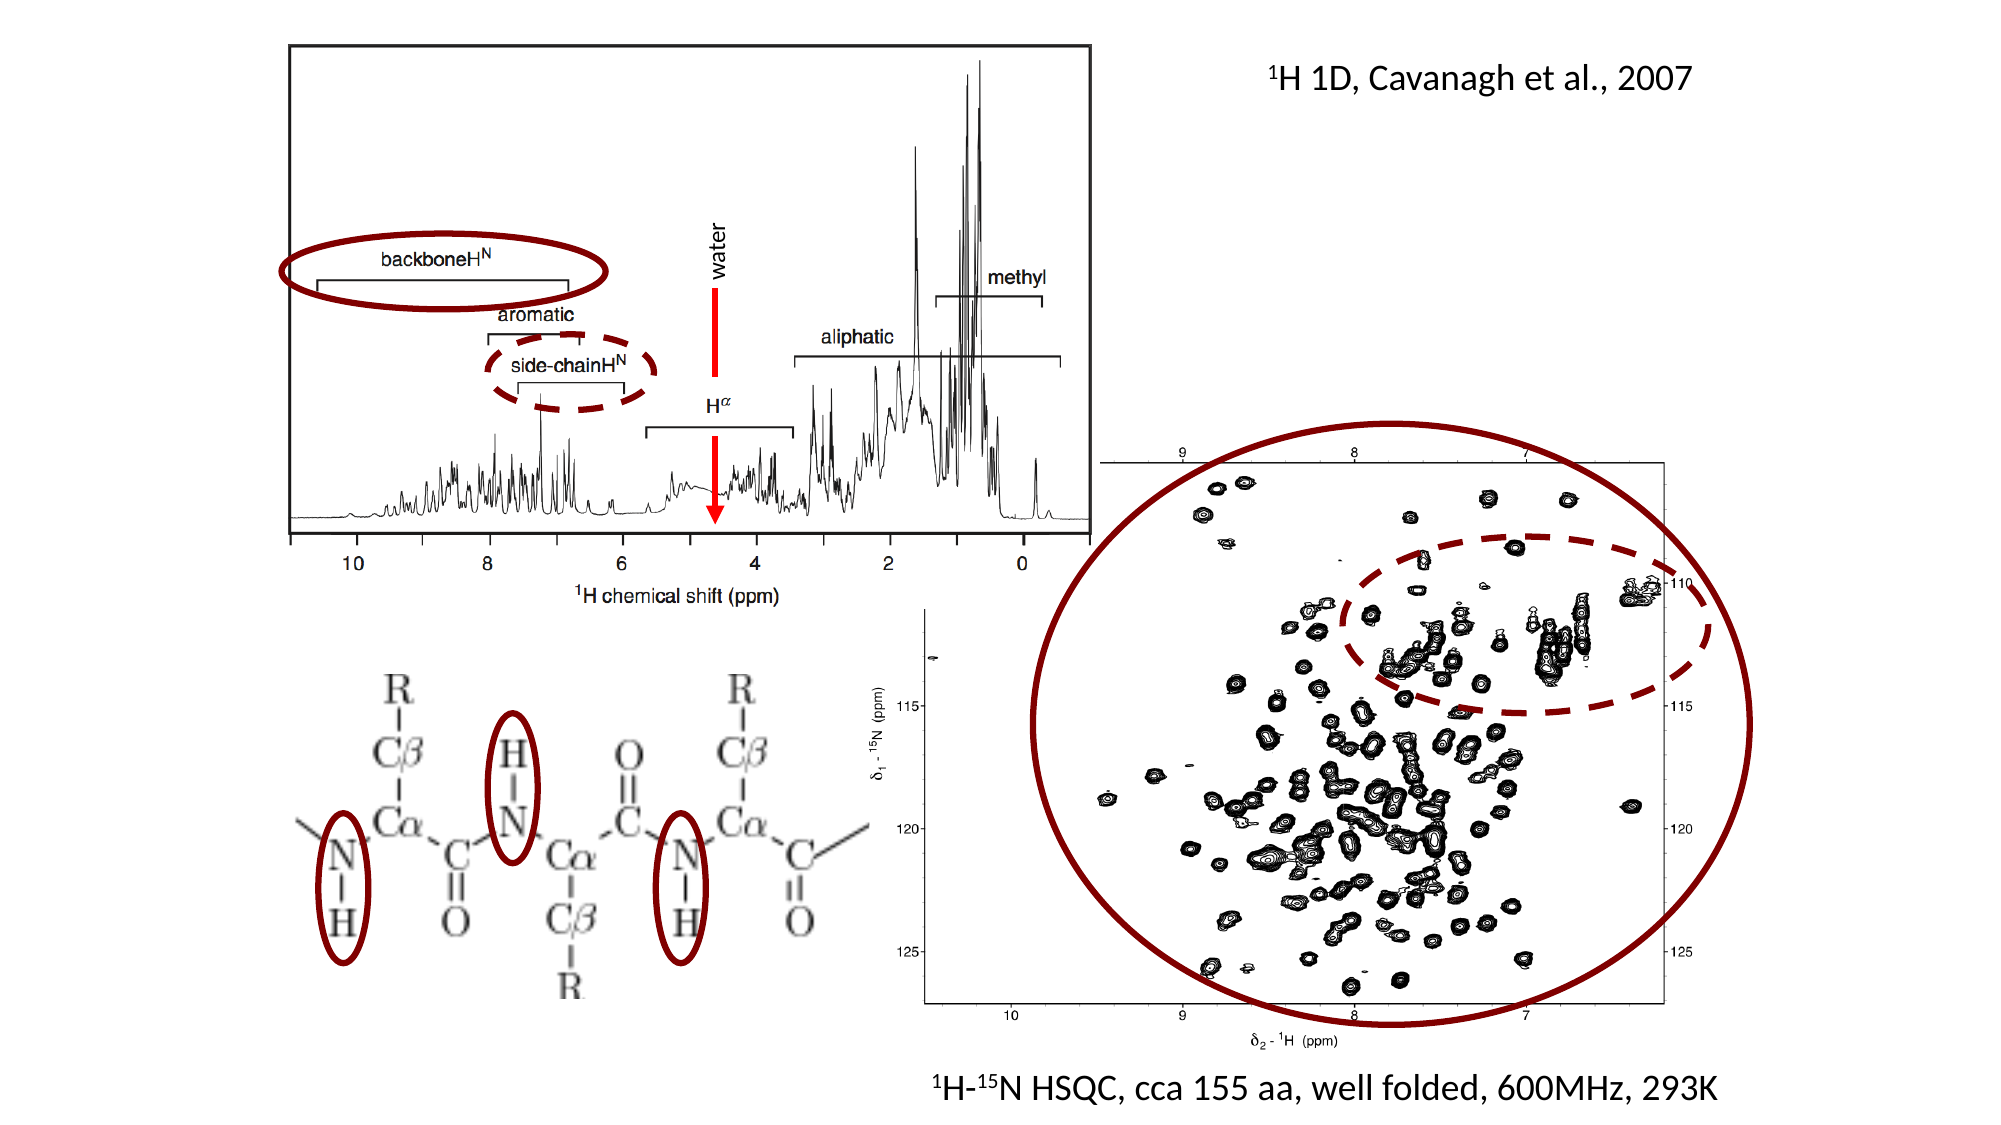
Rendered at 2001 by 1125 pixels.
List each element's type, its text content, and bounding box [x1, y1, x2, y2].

text_box 1H-15N HSQC, cca 155 aa, well folded, 600MHz, 293K [755, 1055, 1734, 1115]
text_box 1H 1D, Cavanagh et al., 2007 [1131, 45, 1709, 106]
picture [281, 27, 1750, 1086]
